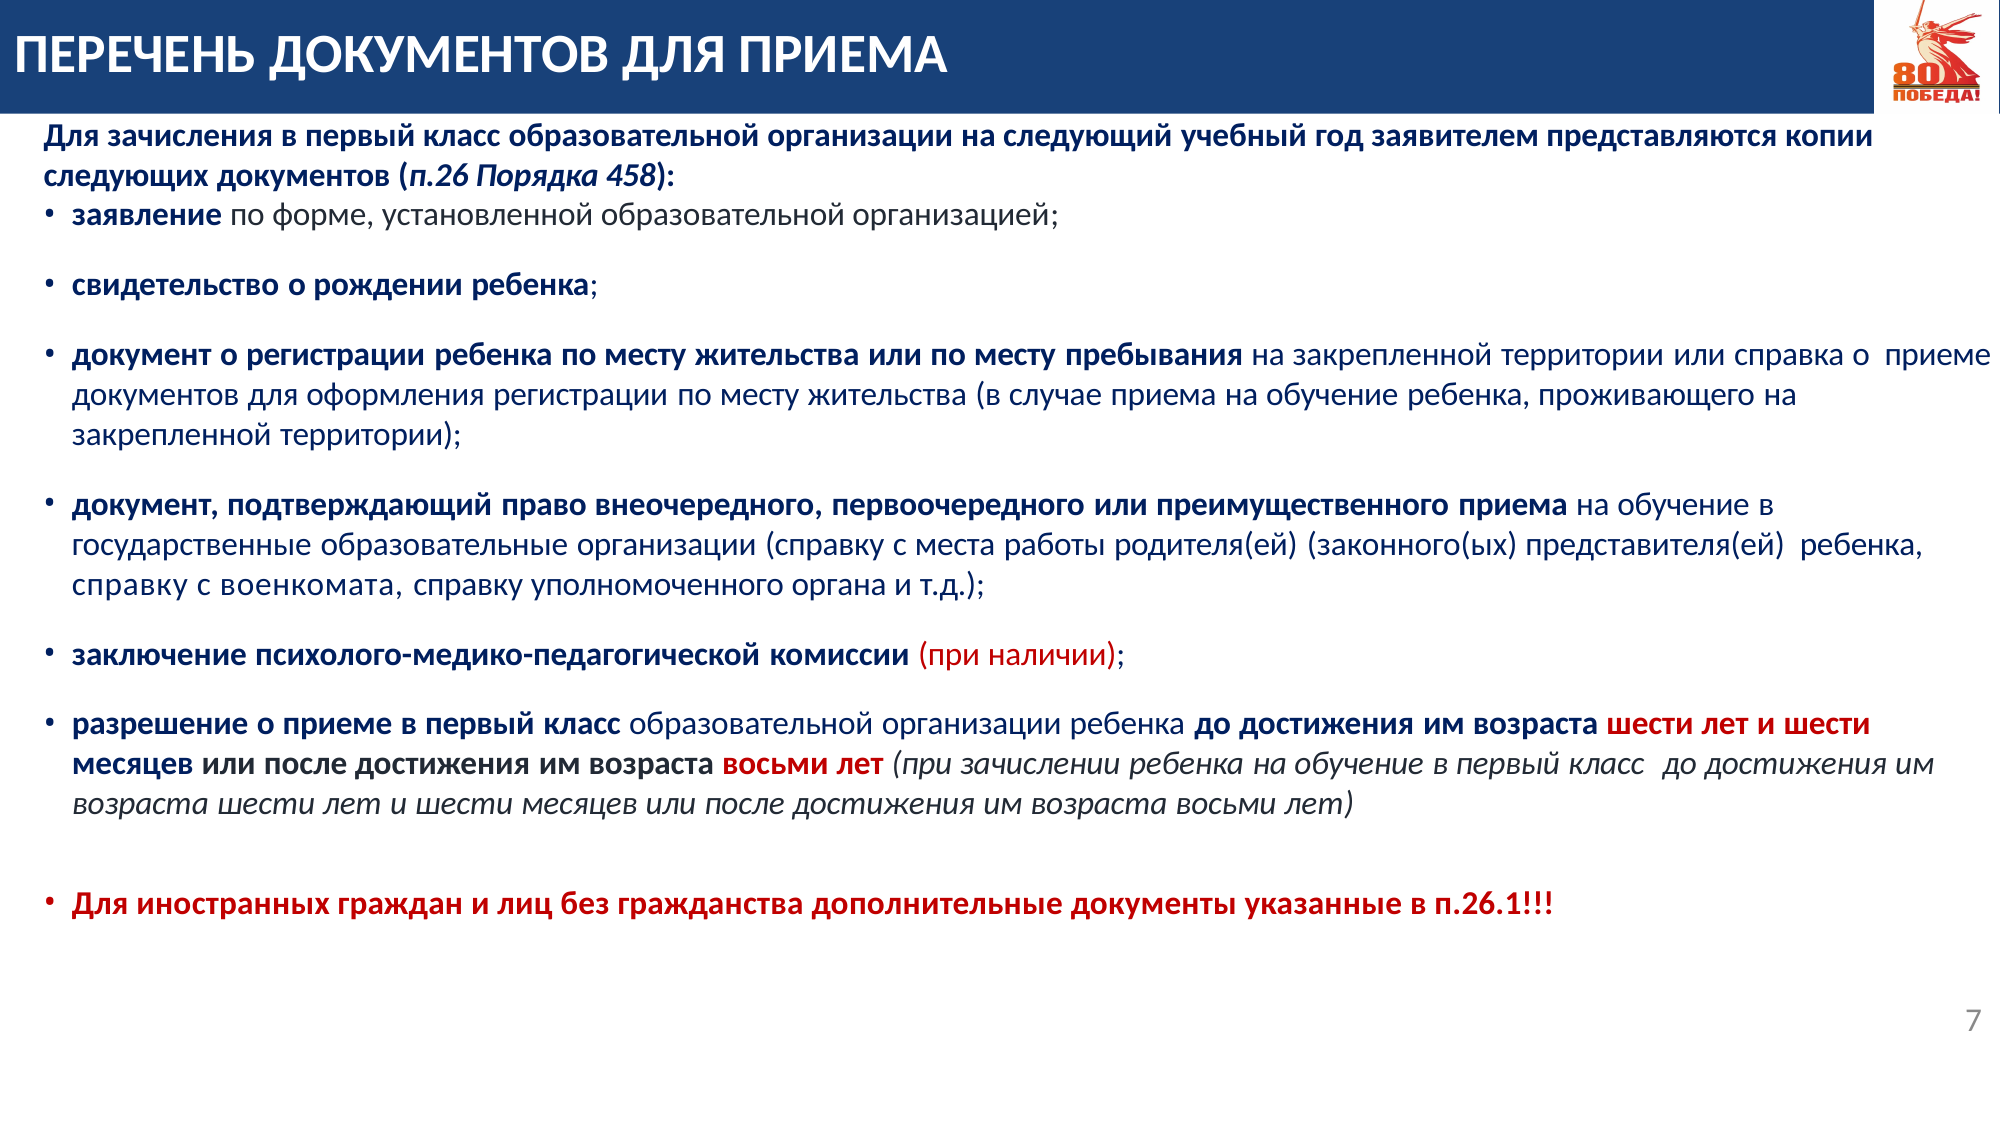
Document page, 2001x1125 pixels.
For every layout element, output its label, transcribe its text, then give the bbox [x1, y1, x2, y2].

text_box Для зачисления в первый класс образовательной организации на следующий учебный год заявителем представляются копии следующих документов (п.26 Порядка 458): заявление по форме, установленной образовательной организацией; свидетельство о рождении ребенка; документ о регистрации ребенка по месту жительства или по месту пребывания на закрепленной территории или справка о приеме документов для оформления регистрации по месту жительства (в случае приема на обучение ребенка, проживающего на закрепленной территории); документ, подтверждающий право внеочередного, первоочередного или преимущественного приема на обучение в государственные образовательные организации (справку с места работы родителя(ей) (законного(ых) представителя(ей) ребенка, справку с военкомата, справку уполномоченного органа и т.д.); заключение психолого-медико-педагогической комиссии (при наличии); разрешение о приеме в первый класс образовательной организации ребенка до достижения им возраста шести лет и шести месяцев или после достижения им возраста восьми лет (при зачислении ребенка на обучение в первый класс до достижения им возраста шести лет и шести месяцев или после достижения им возраста восьми лет) Для иностранных граждан и лиц без гражданства дополнительные документы указанные в п.26.1!!! [0, 110, 1999, 922]
text_box 7 [1535, 987, 2000, 1048]
picture [1874, 0, 1999, 114]
text_box ПЕРЕЧЕНЬ ДОКУМЕНТОВ ДЛЯ ПРИЕМА [0, 0, 1874, 110]
